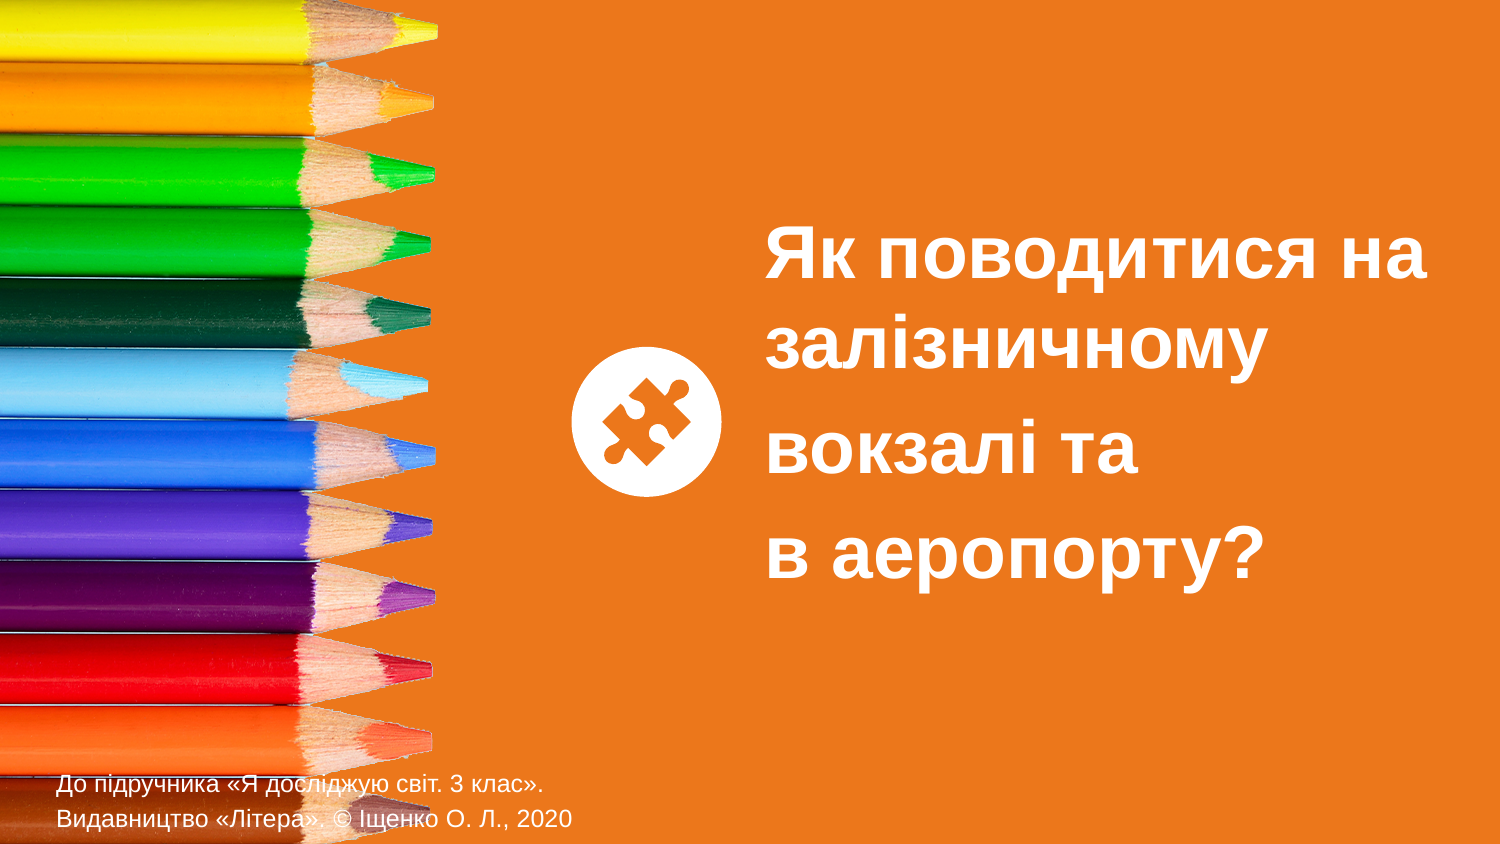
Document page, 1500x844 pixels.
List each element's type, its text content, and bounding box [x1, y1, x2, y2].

text_box [569, 344, 724, 499]
list До підручника «Я досліджую світ. 3 клас». Видавництво «Літера». © Іщенко О. Л., 2020 [41, 776, 792, 824]
list Як поводитися на залізничному вокзалі та в аеропорту? [750, 351, 1500, 446]
picture [0, 0, 438, 844]
text_box [600, 375, 693, 469]
